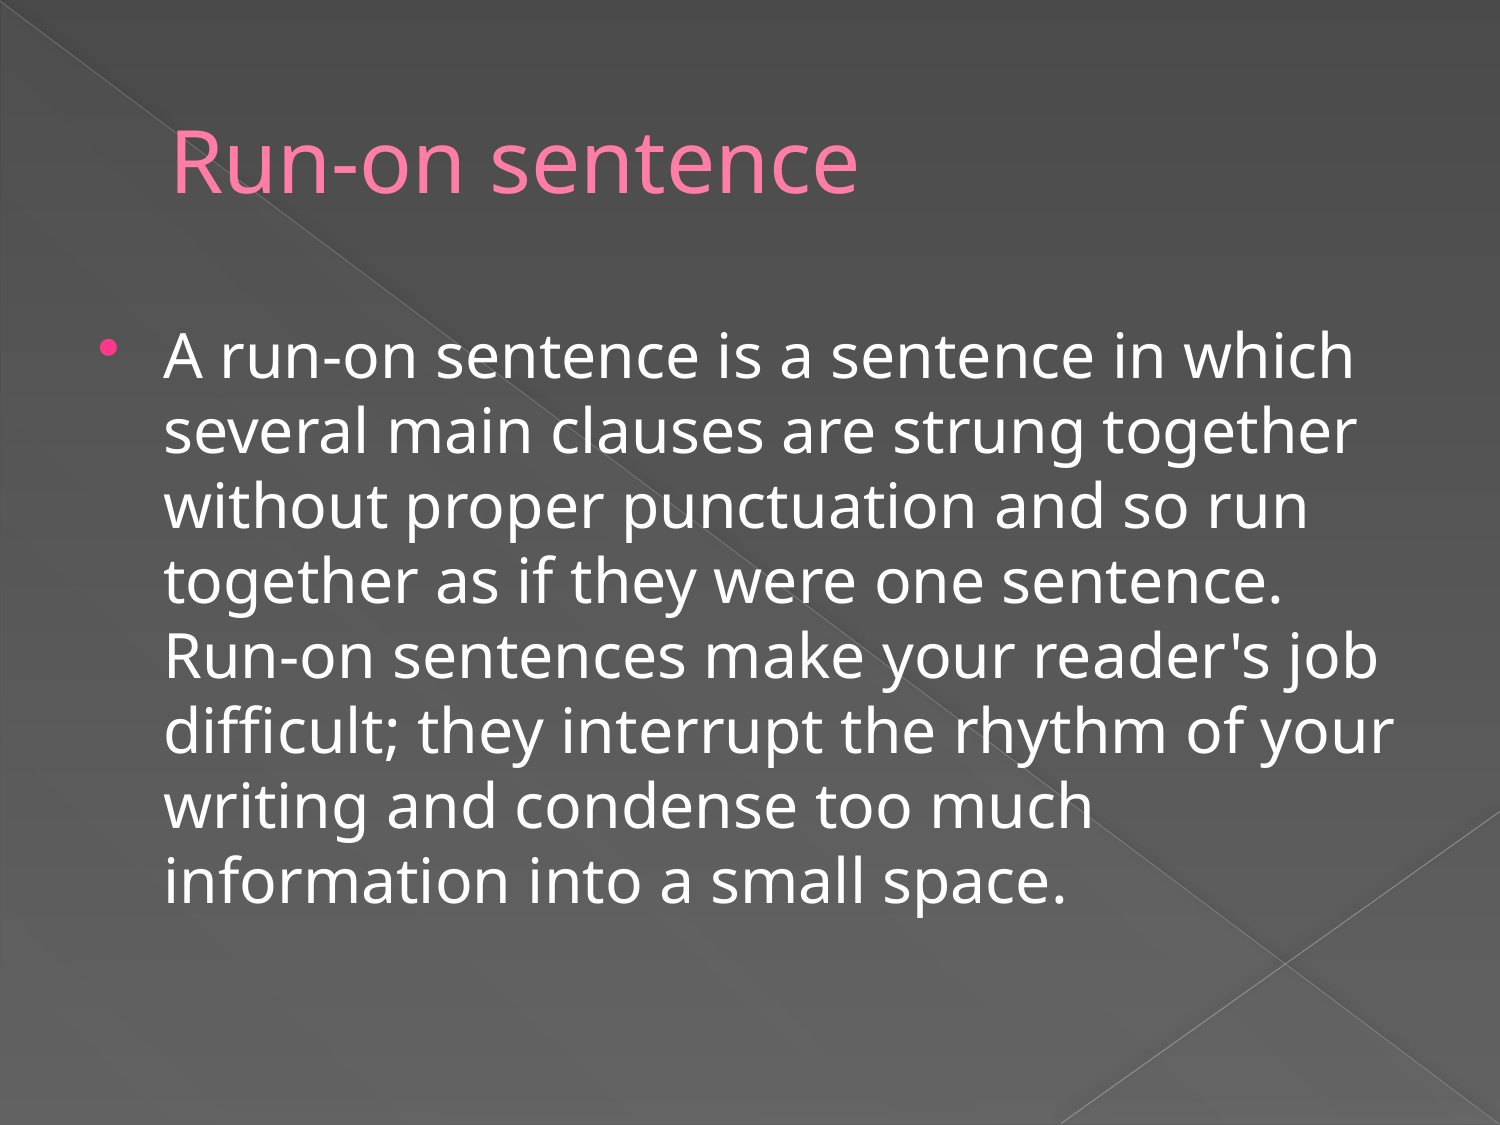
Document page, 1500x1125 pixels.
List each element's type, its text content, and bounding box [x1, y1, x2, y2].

title Run-on sentence [75, 43, 1425, 274]
list A run-on sentence is a sentence in which several main clauses are strung together without proper punctuation and so run together as if they were one sentence. Run-on sentences make your reader's job difficult; they interrupt the rhythm of your writing and condense too much information into a small space. [75, 308, 1425, 1059]
